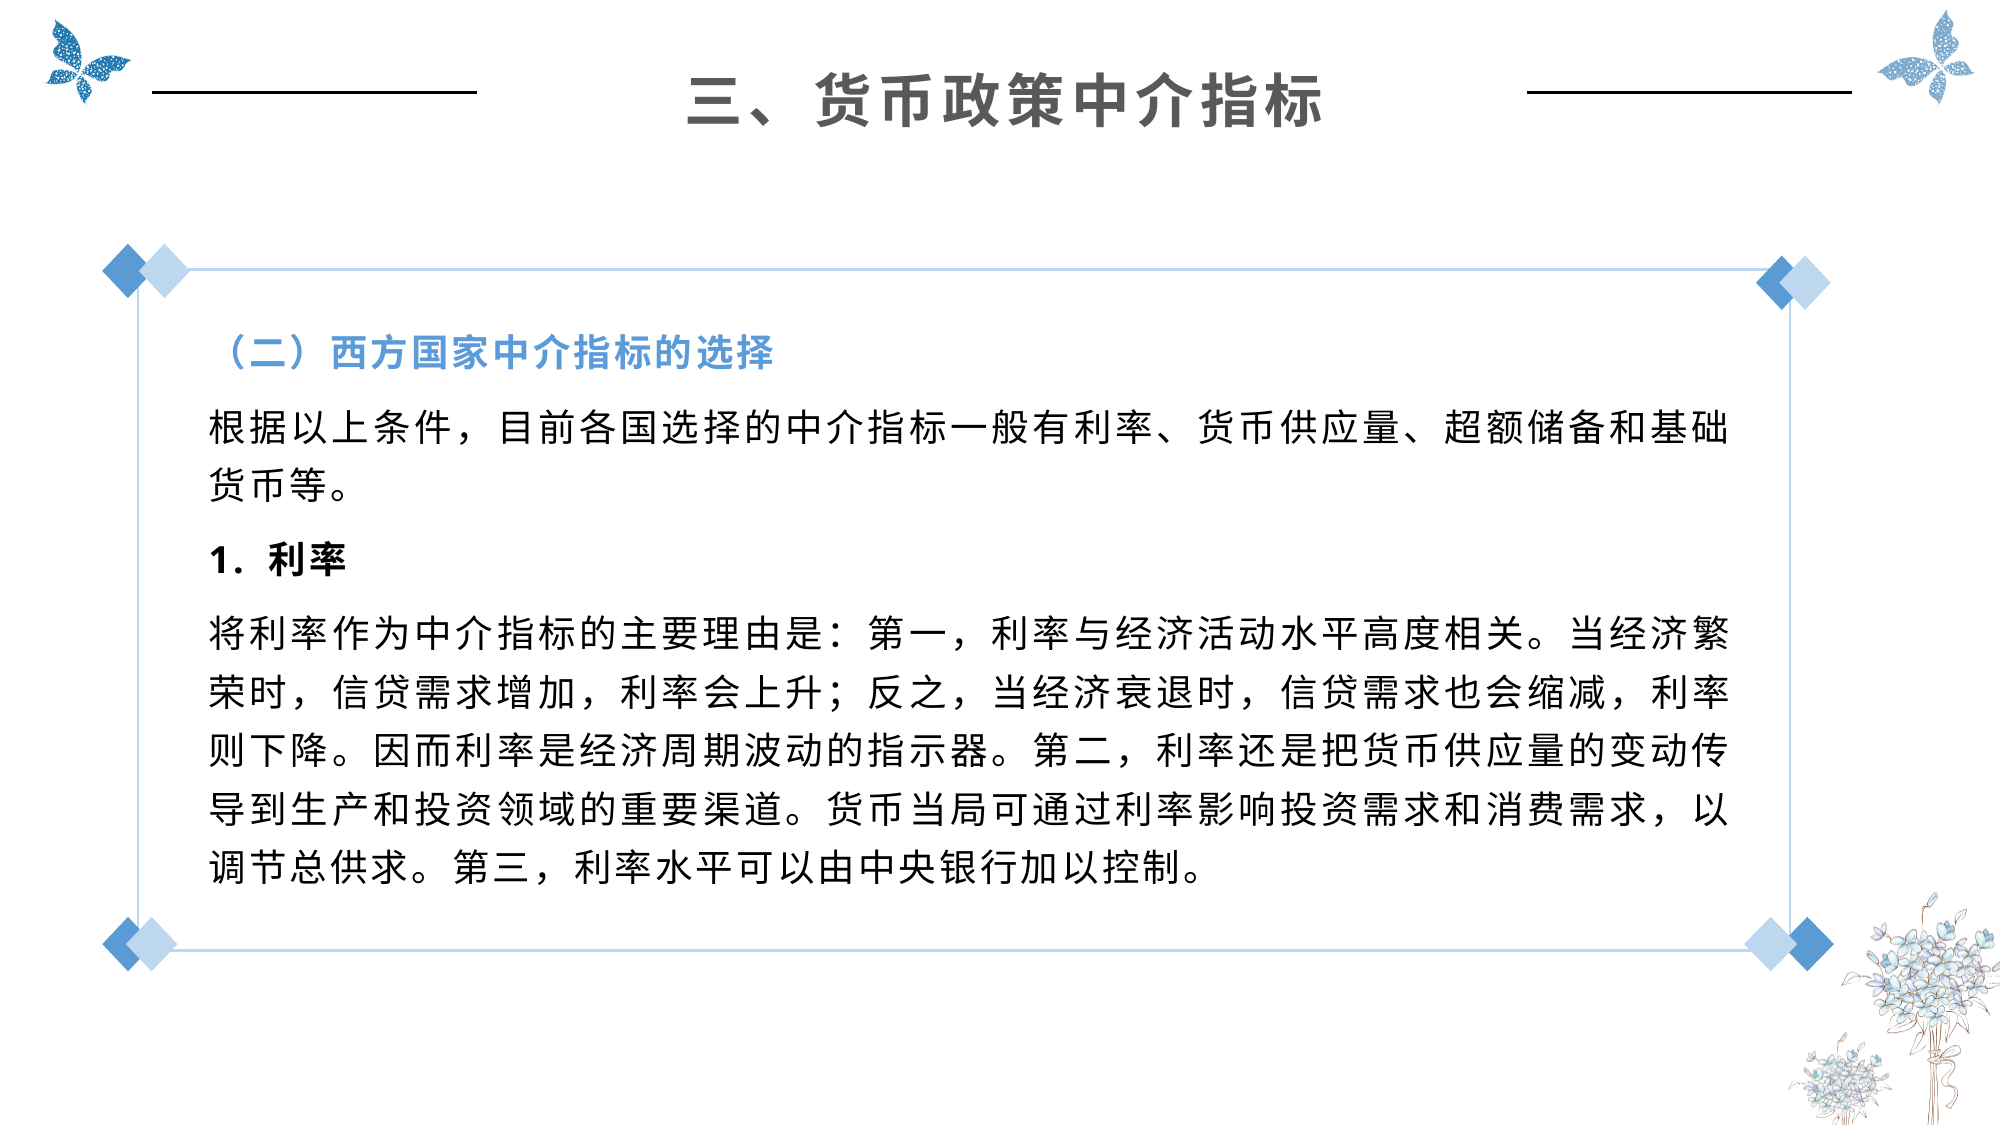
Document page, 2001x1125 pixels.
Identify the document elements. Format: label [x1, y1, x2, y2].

text_box [102, 243, 1834, 972]
text_box [151, 55, 1852, 142]
picture [1788, 892, 2000, 1125]
